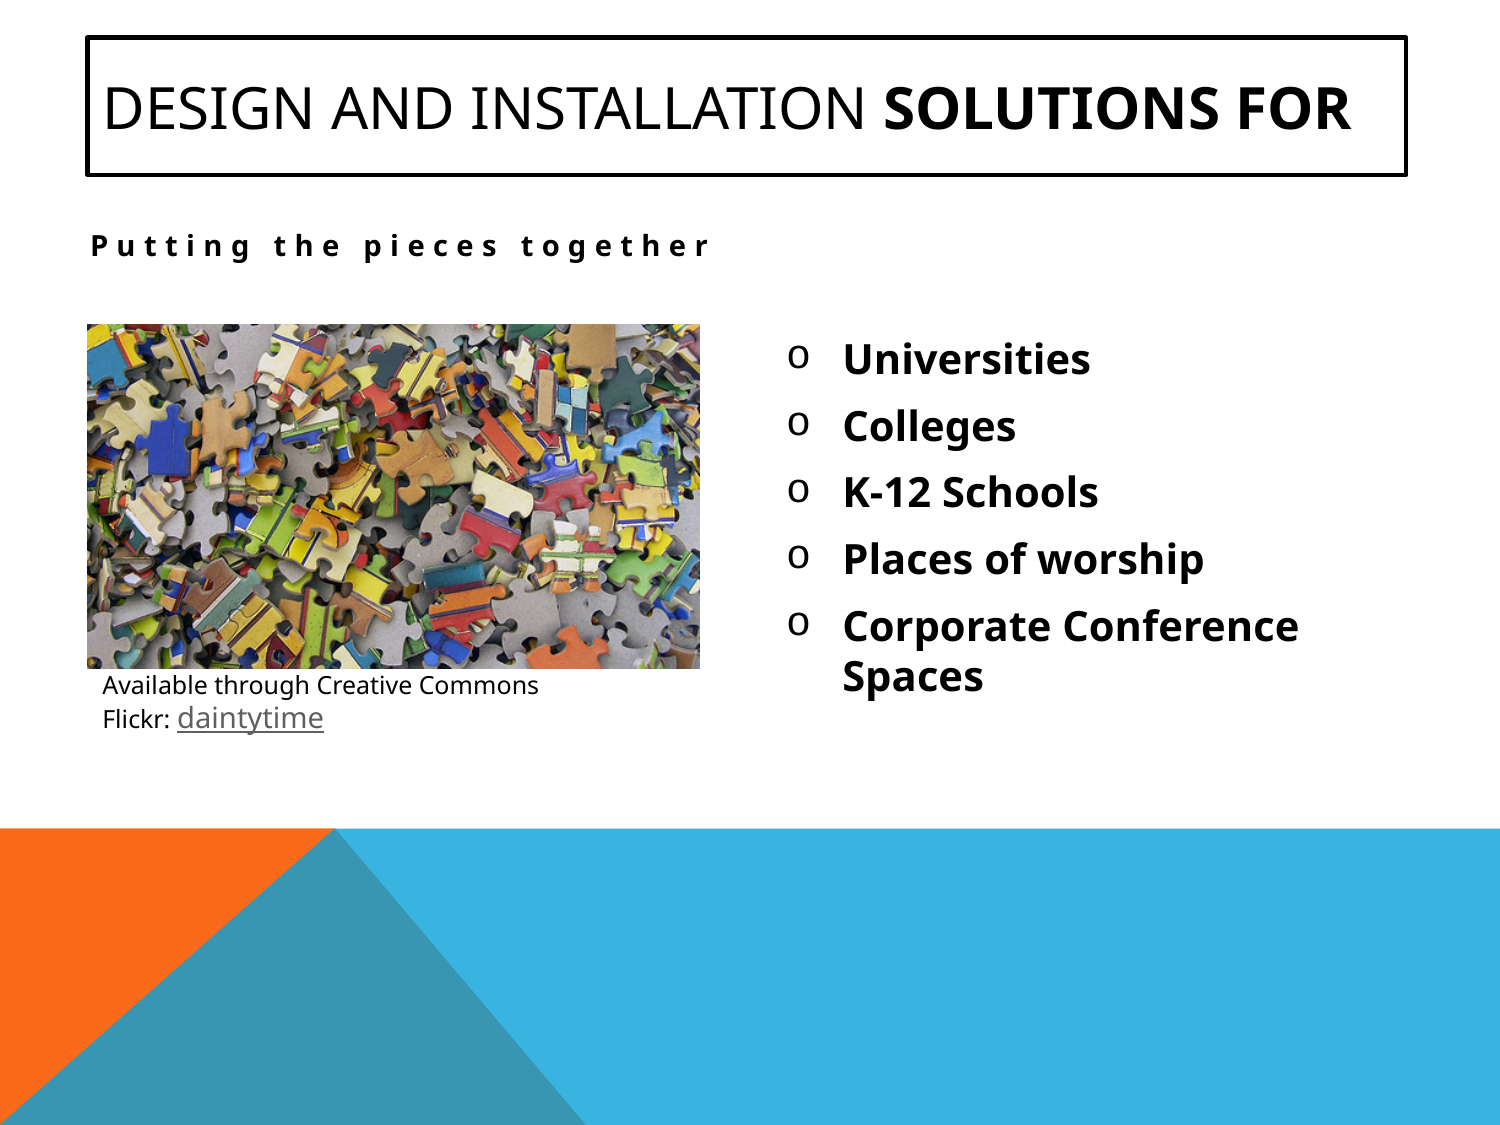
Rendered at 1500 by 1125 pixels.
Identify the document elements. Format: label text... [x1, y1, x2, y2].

text_box Available through Creative Commons Flickr: daintytime [87, 677, 700, 747]
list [87, 324, 701, 670]
list Putting the pieces together [75, 179, 738, 270]
title Design and installation solutions for [85, 35, 1408, 177]
list Universities Colleges K-12 Schools Places of worship Corporate Conference Spaces [771, 324, 1450, 790]
